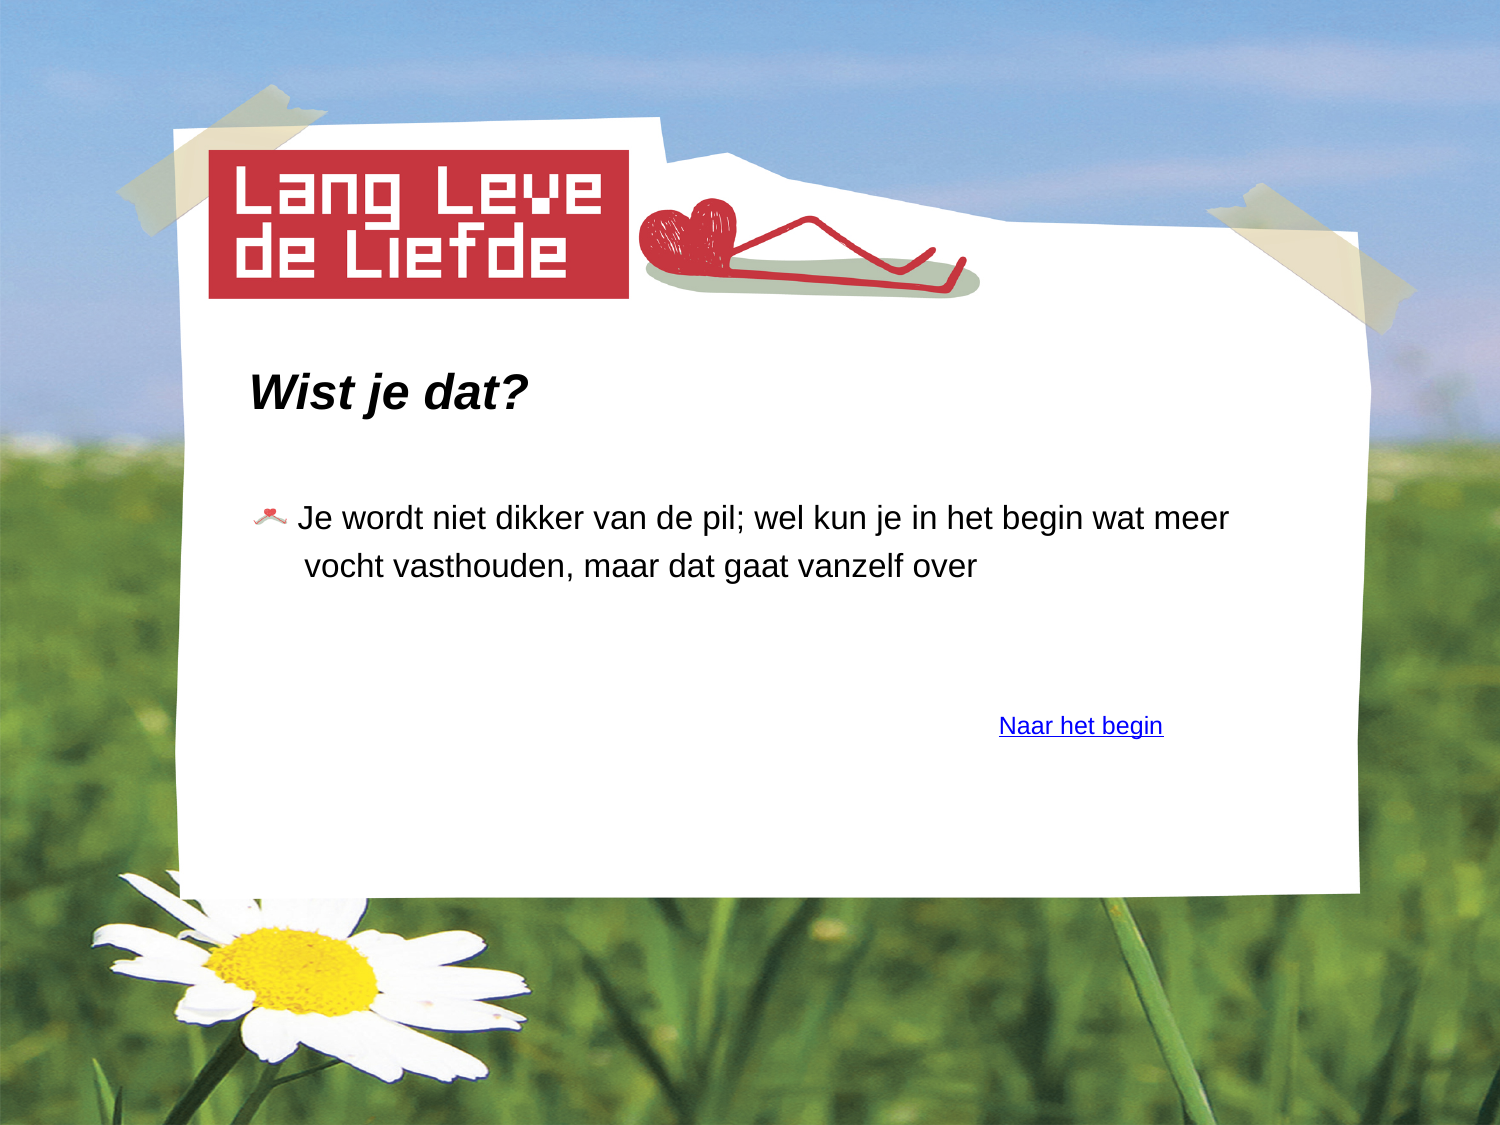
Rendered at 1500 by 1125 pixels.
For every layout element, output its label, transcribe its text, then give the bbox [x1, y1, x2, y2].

picture [0, 0, 1500, 1125]
list Wist je dat? Je wordt niet dikker van de pil; wel kun je in het begin wat meer vocht vasthouden, maar dat gaat vanzelf over Naar het begin [233, 351, 1303, 889]
